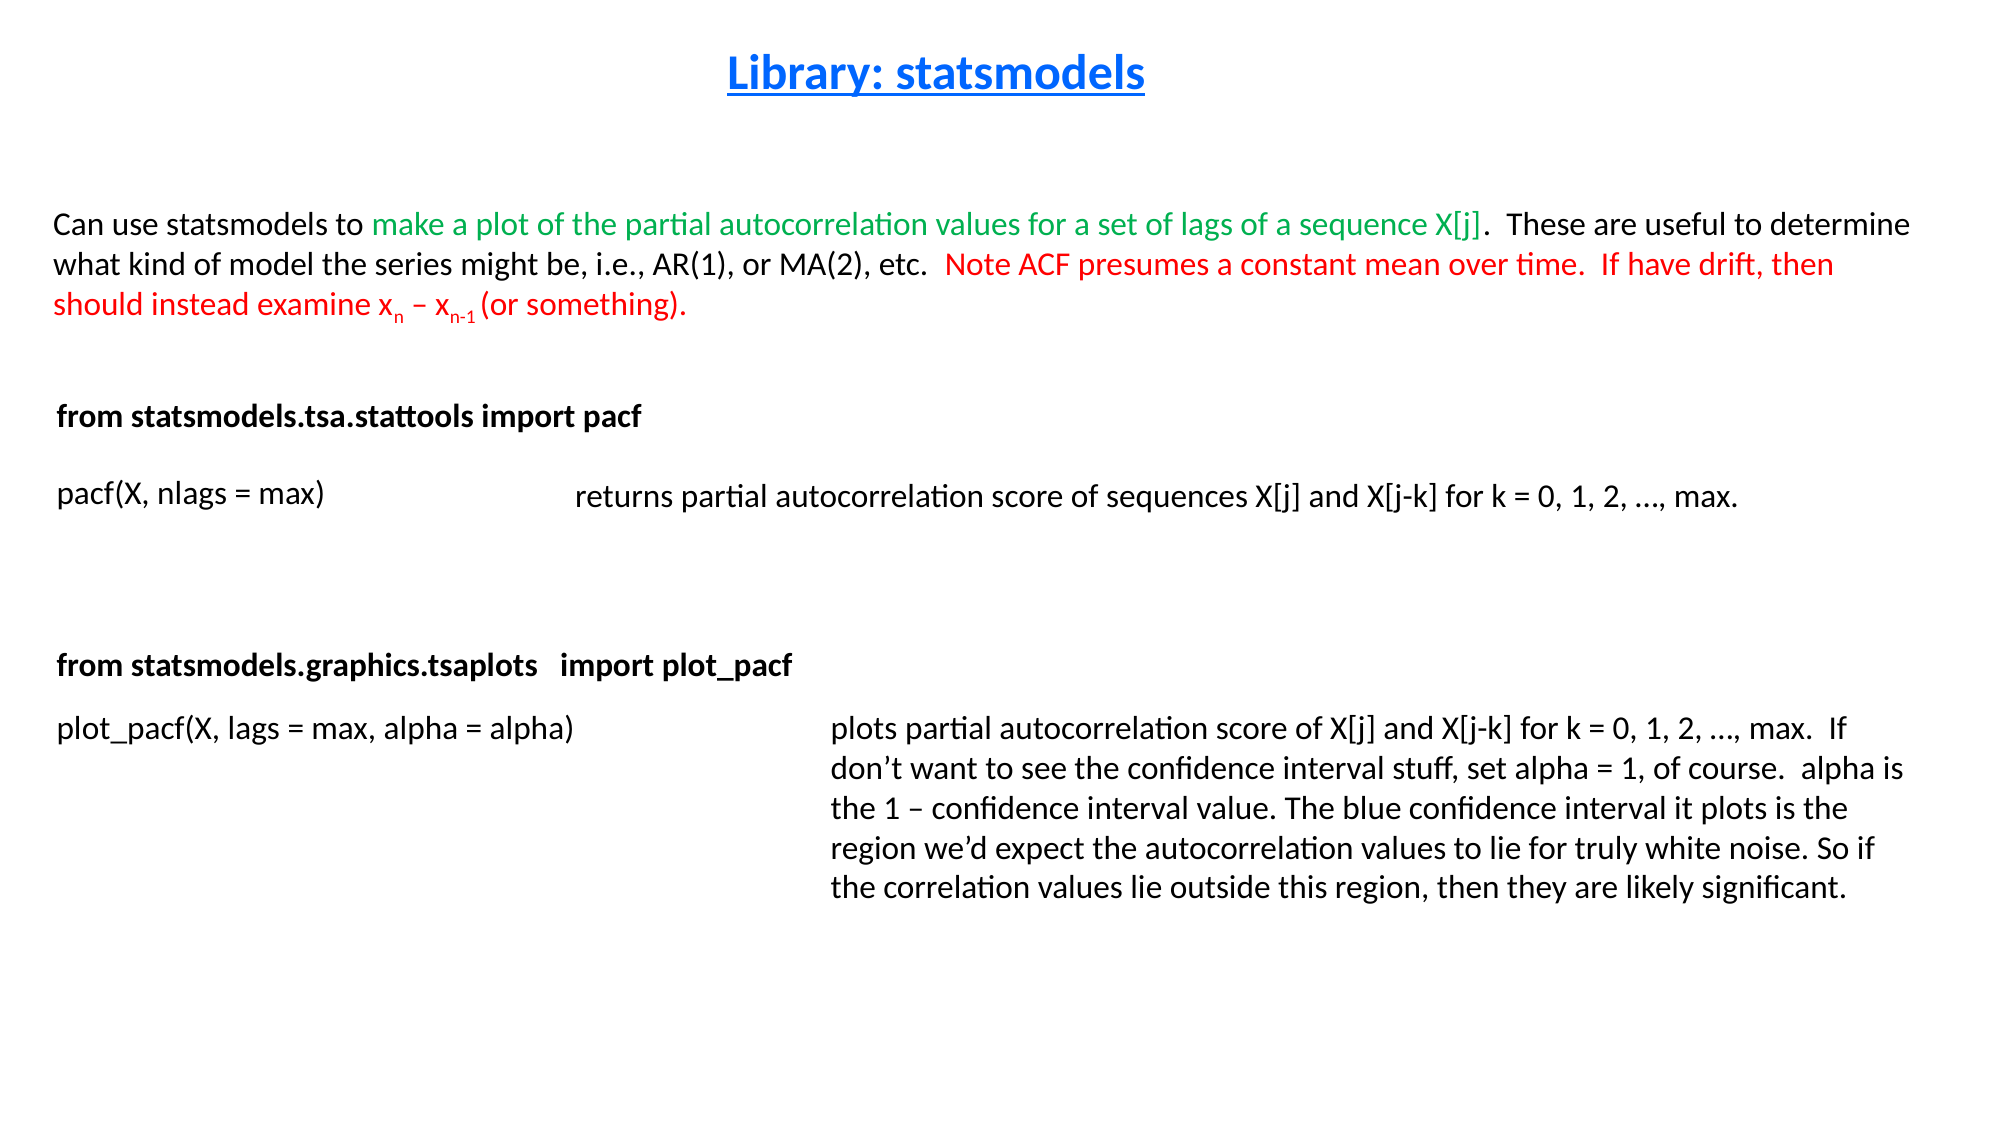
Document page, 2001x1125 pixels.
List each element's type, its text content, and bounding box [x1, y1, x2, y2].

text_box Library: statsmodels [712, 32, 1161, 108]
text_box from statsmodels.tsa.stattools import pacf [41, 387, 878, 442]
text_box returns partial autocorrelation score of sequences X[j] and X[j-k] for k = 0, 1, 2, …, max. [560, 466, 1899, 522]
text_box Can use statsmodels to make a plot of the partial autocorrelation values for a set of lags of a sequence X[j]. These are useful to determine what kind of model the series might be, i.e., AR(1), or MA(2), etc. Note ACF presumes a constant mean over time. If have drift, then should instead examine xn – xn-1 (or something). [38, 195, 1928, 335]
text_box plots partial autocorrelation score of X[j] and X[j-k] for k = 0, 1, 2, …, max. If don’t want to see the confidence interval stuff, set alpha = 1, of course. alpha is the 1 – confidence interval value. The blue confidence interval it plots is the region we’d expect the autocorrelation values to lie for truly white noise. So if the correlation values lie outside this region, then they are likely significant. [815, 698, 1928, 913]
text_box from statsmodels.graphics.tsaplots import plot_pacf [41, 635, 878, 691]
text_box plot_pacf(X, lags = max, alpha = alpha) [41, 698, 611, 754]
text_box pacf(X, nlags = max) [41, 464, 350, 519]
